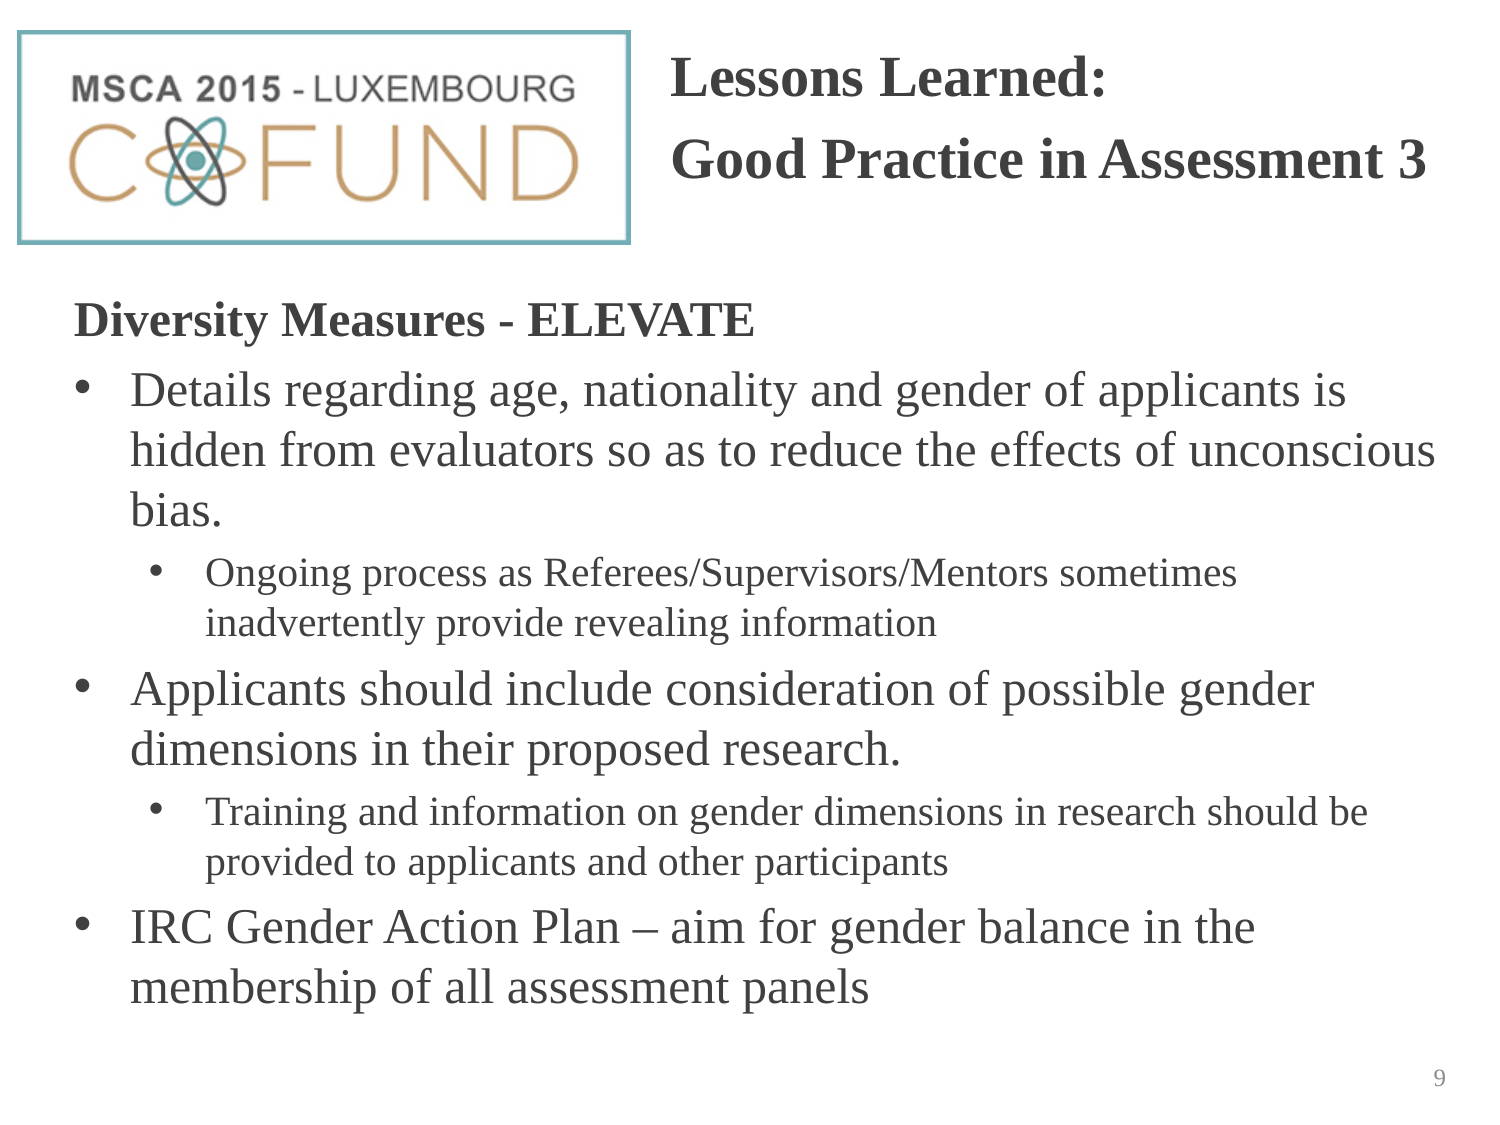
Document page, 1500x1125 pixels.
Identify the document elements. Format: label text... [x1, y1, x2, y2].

footer 9 [986, 1046, 1462, 1107]
picture [17, 30, 631, 246]
subtitle Diversity Measures - ELEVATE Details regarding age, nationality and gender of applicants is hidden from evaluators so as to reduce the effects of unconscious bias. Ongoing process as Referees/Supervisors/Mentors sometimes inadvertently provide revealing information Applicants should include consideration of possible gender dimensions in their proposed research. Training and information on gender dimensions in research should be provided to applicants and other participants IRC Gender Action Plan – aim for gender balance in the membership of all assessment panels [58, 278, 1483, 1083]
text_box Lessons Learned: Good Practice in Assessment 3 [655, 30, 1483, 245]
